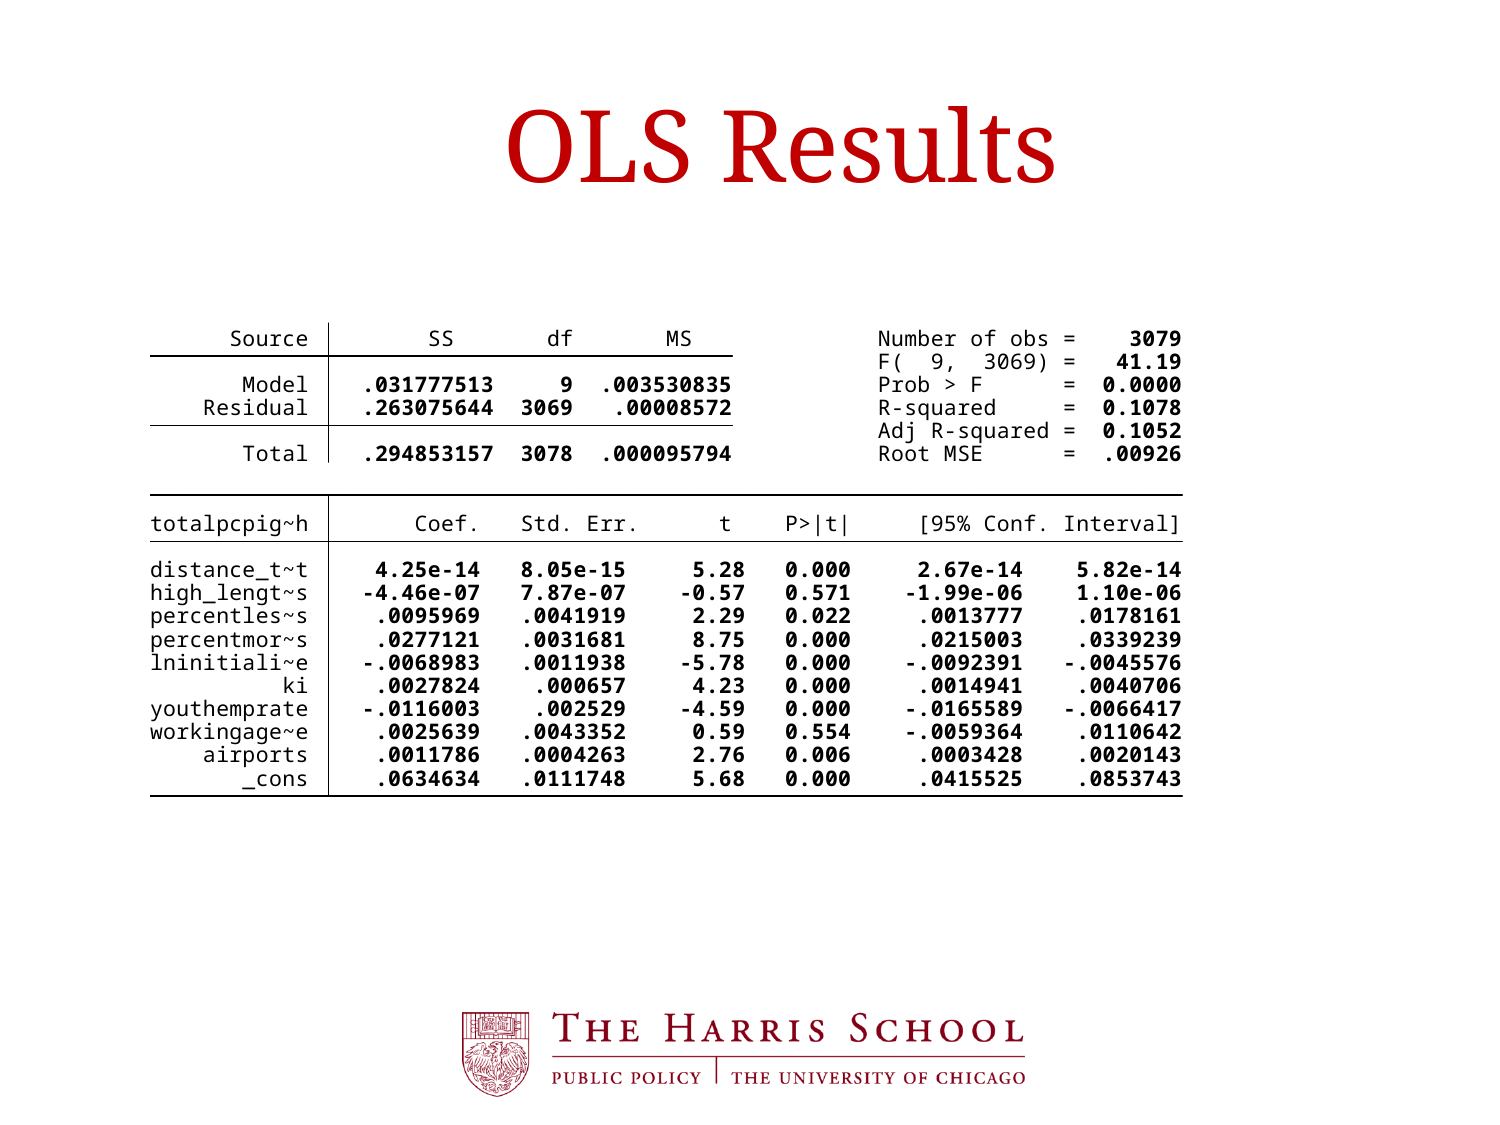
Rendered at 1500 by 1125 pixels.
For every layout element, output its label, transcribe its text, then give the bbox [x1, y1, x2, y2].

text_box OLS Results [112, 75, 1450, 210]
picture [149, 299, 1500, 810]
picture [462, 1012, 1026, 1097]
